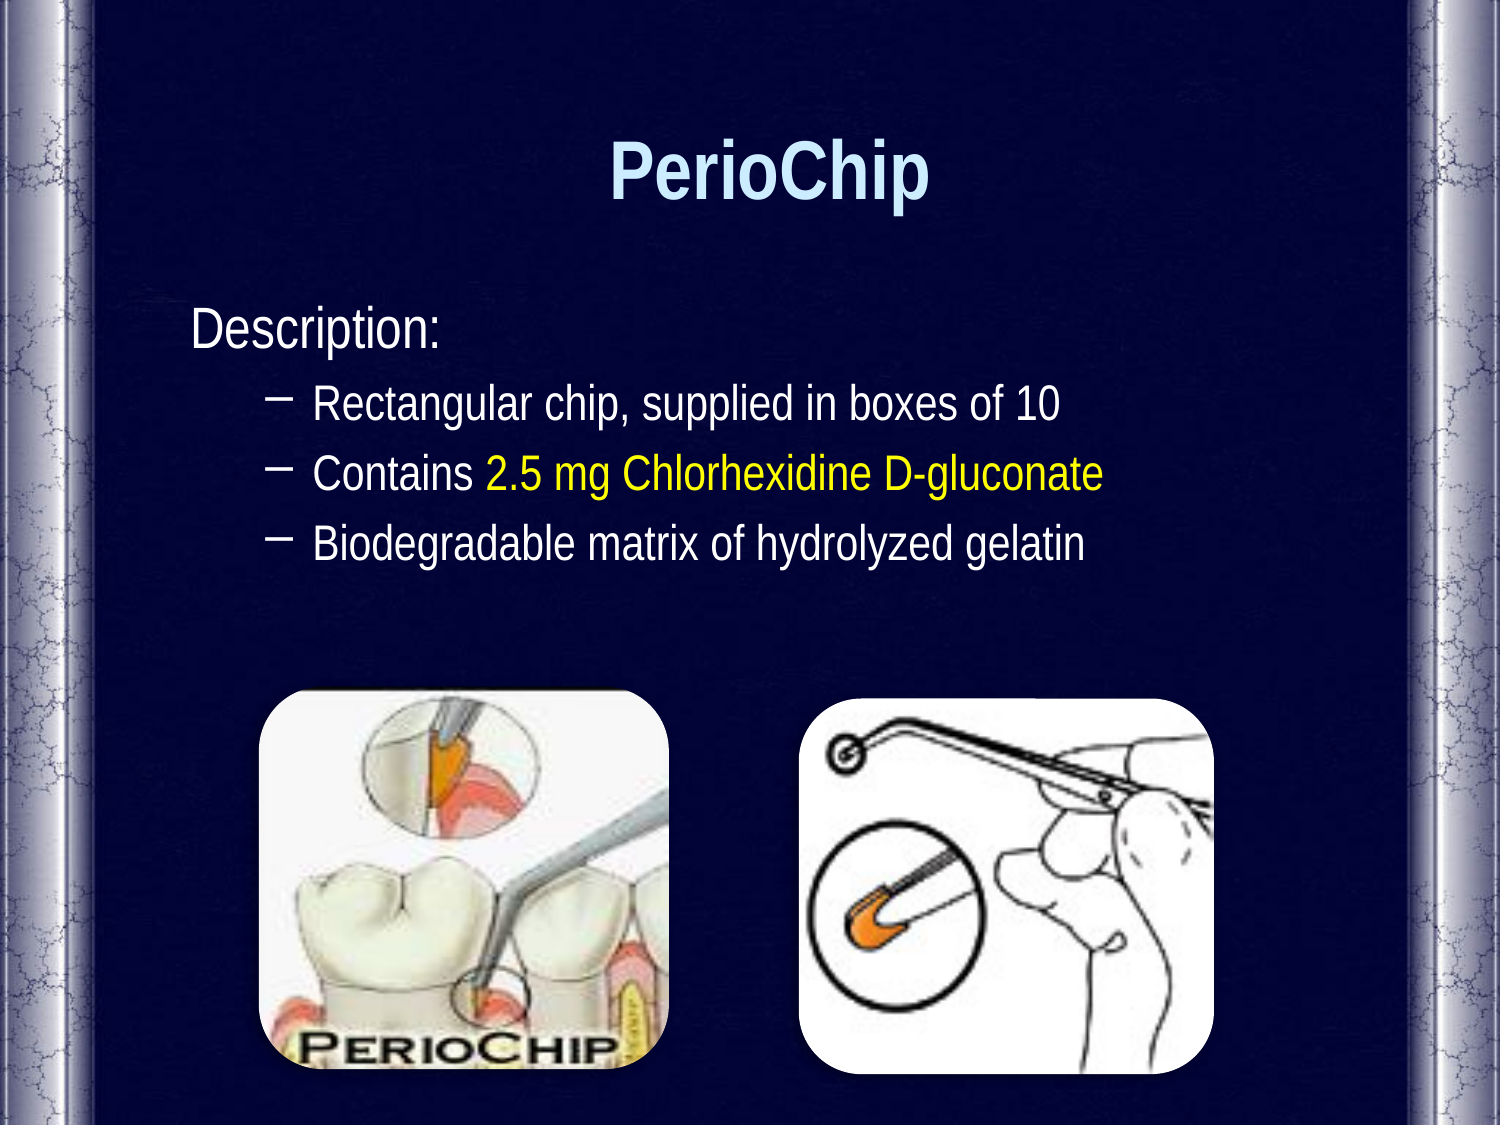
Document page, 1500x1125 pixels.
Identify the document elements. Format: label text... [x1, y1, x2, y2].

title PerioChip [478, 101, 1063, 231]
picture [0, 0, 1500, 1125]
list Description: Rectangular chip, supplied in boxes of 10 Contains 2.5 mg Chlorhexidine D-gluconate Biodegradable matrix of hydrolyzed gelatin [175, 282, 1415, 683]
